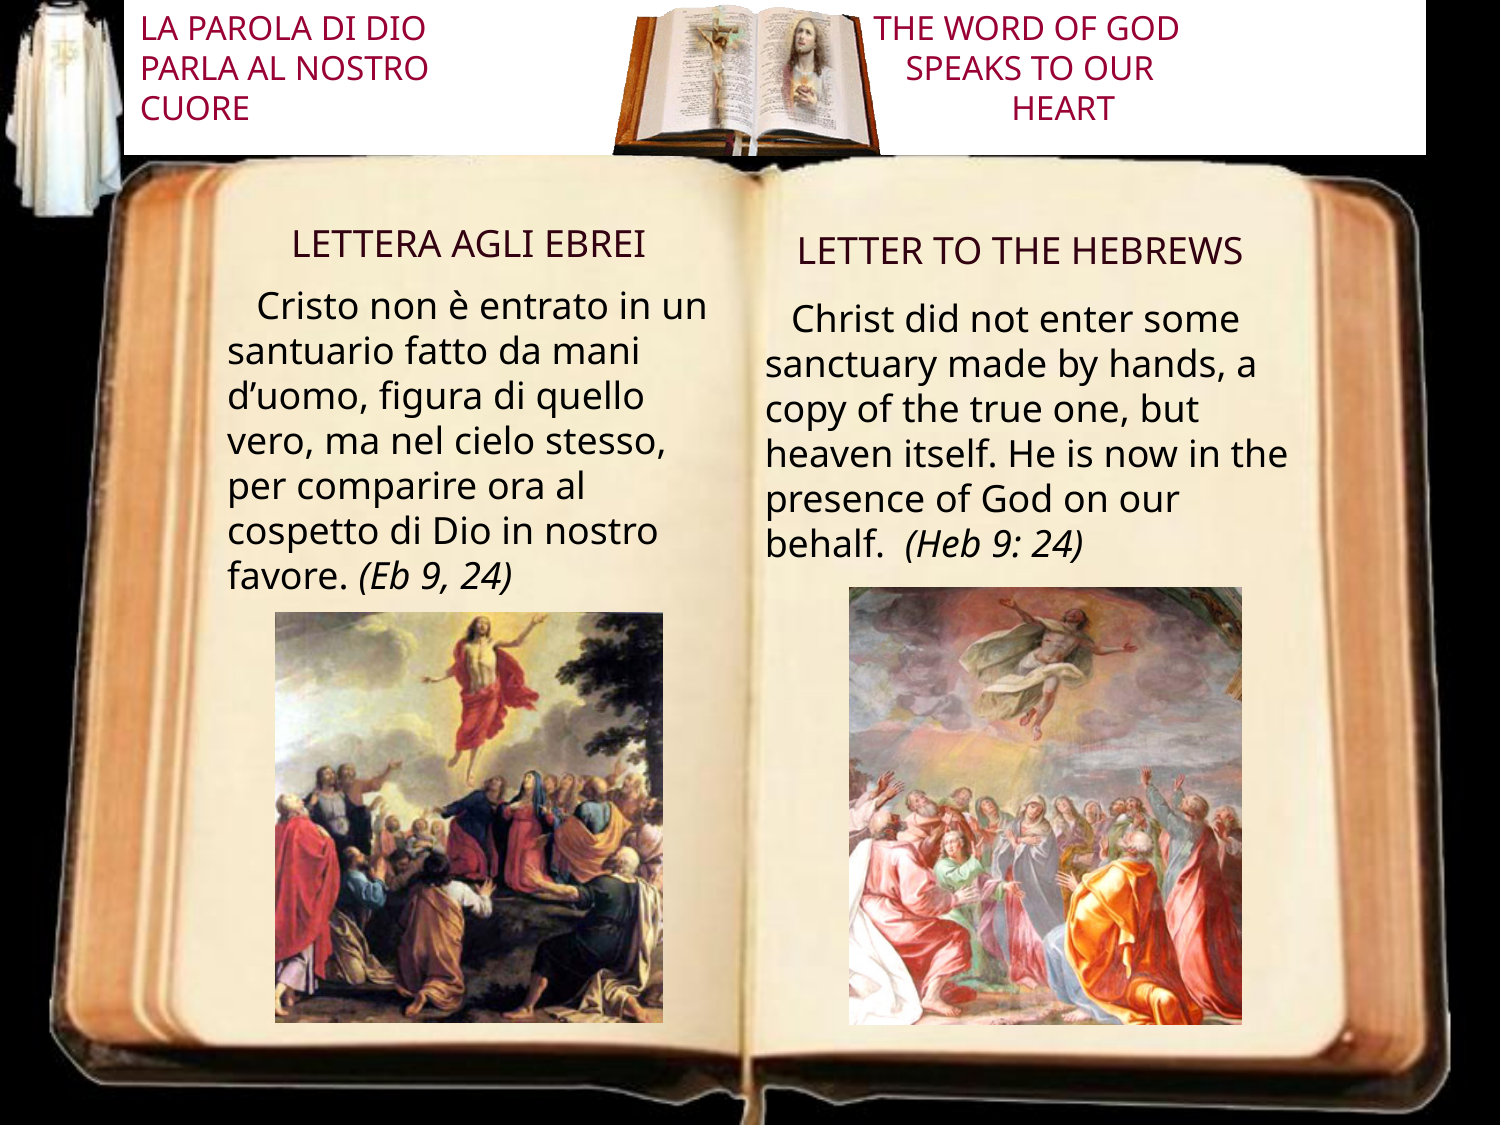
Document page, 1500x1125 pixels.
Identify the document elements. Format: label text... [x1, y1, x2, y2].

title LETTER TO THE HEBREWS [737, 212, 1313, 287]
text_box LETTERA AGLI EBREI [212, 212, 725, 273]
text_box Cristo non è entrato in un santuario fatto da mani d’uomo, figura di quello vero, ma nel cielo stesso, per comparire ora al cospetto di Dio in nostro favore. (Eb 9, 24) [212, 274, 750, 605]
picture [0, 0, 1500, 1125]
text_box LA PAROLA DI DIO THE WORD OF GOD PARLA AL NOSTRO SPEAKS TO OUR CUORE HEART [888, 0, 1425, 155]
text_box LA PAROLA DI DIO THE WORD OF GOD PARLA AL NOSTRO SPEAKS TO OUR CUORE HEART [125, 0, 612, 155]
text_box Christ did not enter some sanctuary made by hands, a copy of the true one, but heaven itself. He is now in the presence of God on our behalf. (Heb 9: 24) [750, 287, 1313, 573]
